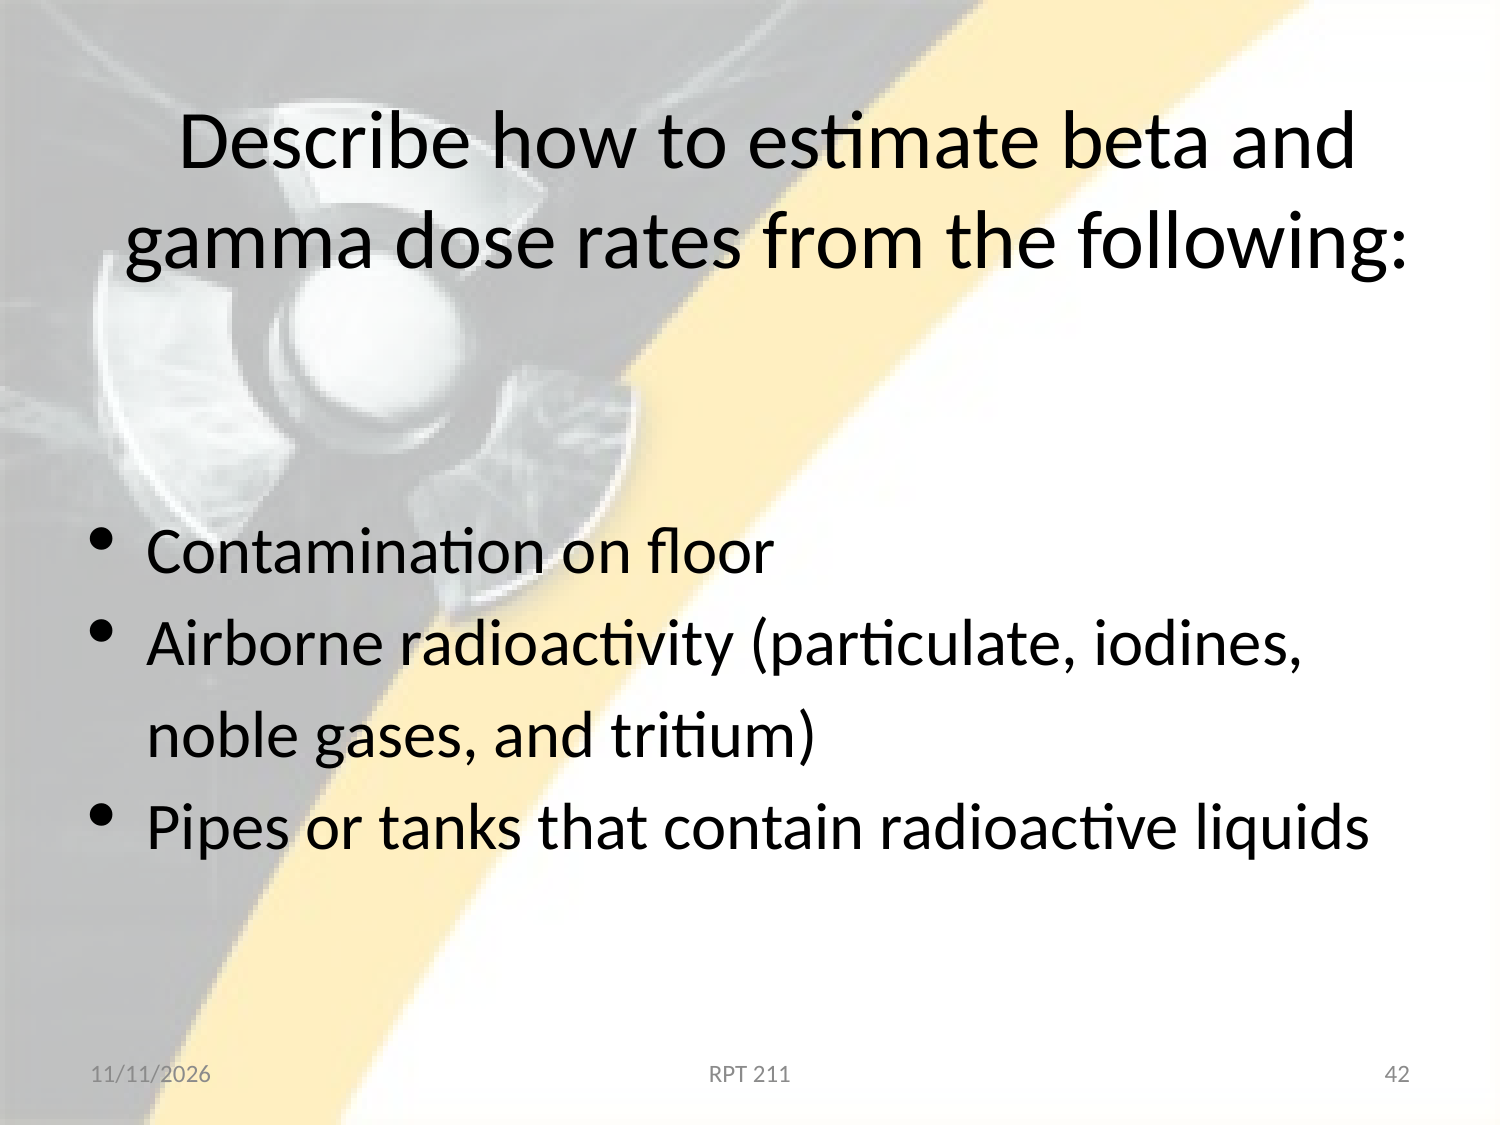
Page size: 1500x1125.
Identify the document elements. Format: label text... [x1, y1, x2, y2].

footer RPT 211 [512, 1042, 988, 1103]
title Describe how to estimate beta and gamma dose rates from the following: [75, 45, 1463, 425]
slide_number 42 [1074, 1042, 1425, 1103]
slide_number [75, 1042, 425, 1103]
list Contamination on floor Airborne radioactivity (particulate, iodines, noble gases, and tritium) Pipes or tanks that contain radioactive liquids [75, 487, 1425, 986]
